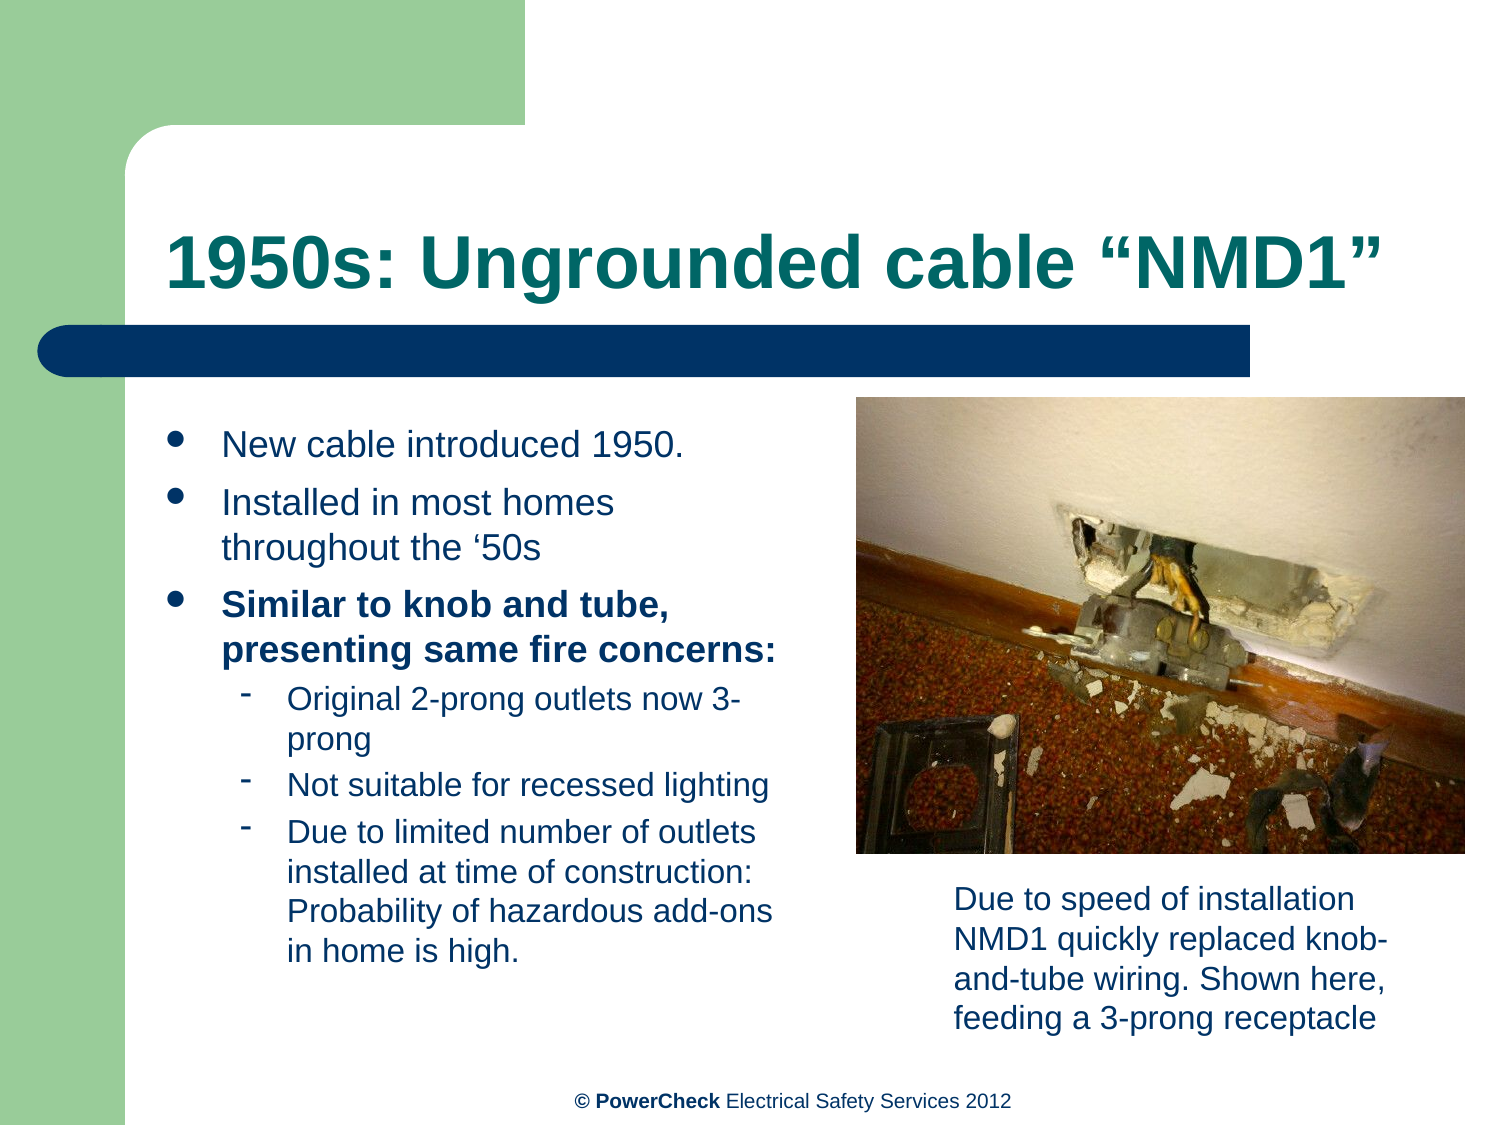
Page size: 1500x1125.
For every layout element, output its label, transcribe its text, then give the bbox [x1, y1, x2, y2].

footer © PowerCheck Electrical Safety Services 2012 [469, 1079, 1117, 1121]
title 1950s: Ungrounded cable “NMD1” [150, 125, 1463, 313]
text_box Due to speed of installation NMD1 quickly replaced knob-and-tube wiring. Shown here, feeding a 3-prong receptacle [938, 869, 1465, 1044]
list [855, 396, 1465, 854]
list New cable introduced 1950. Installed in most homes throughout the ‘50s Similar to knob and tube, presenting same fire concerns: Original 2-prong outlets now 3-prong Not suitable for recessed lighting Due to limited number of outlets installed at time of construction: Probability of hazardous add-ons in home is high. [150, 412, 794, 1025]
